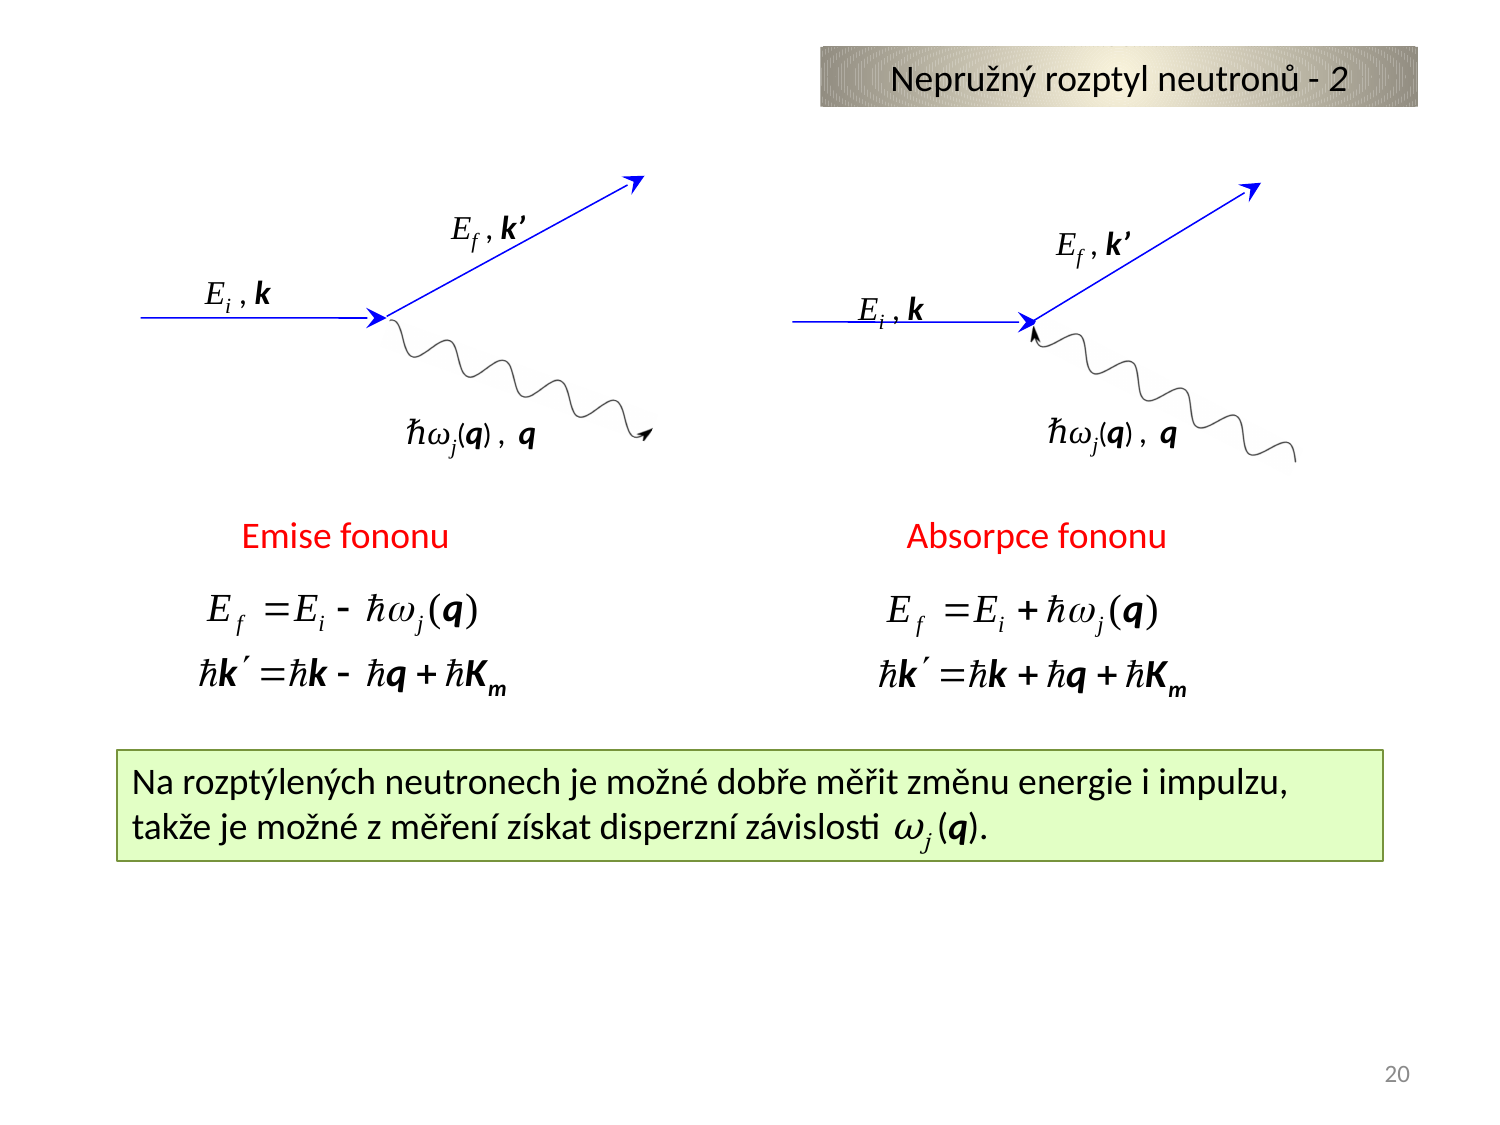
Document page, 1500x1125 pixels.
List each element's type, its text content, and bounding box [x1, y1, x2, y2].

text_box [140, 175, 662, 704]
text_box Na rozptýlených neutronech je možné dobře měřit změnu energie i impulzu, takže je možné z měření získat disperzní závislosti ωj (q). [117, 749, 1383, 861]
slide_number 20 [1074, 1042, 1425, 1103]
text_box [792, 182, 1313, 705]
text_box Nepružný rozptyl neutronů - 2 [820, 46, 1418, 107]
